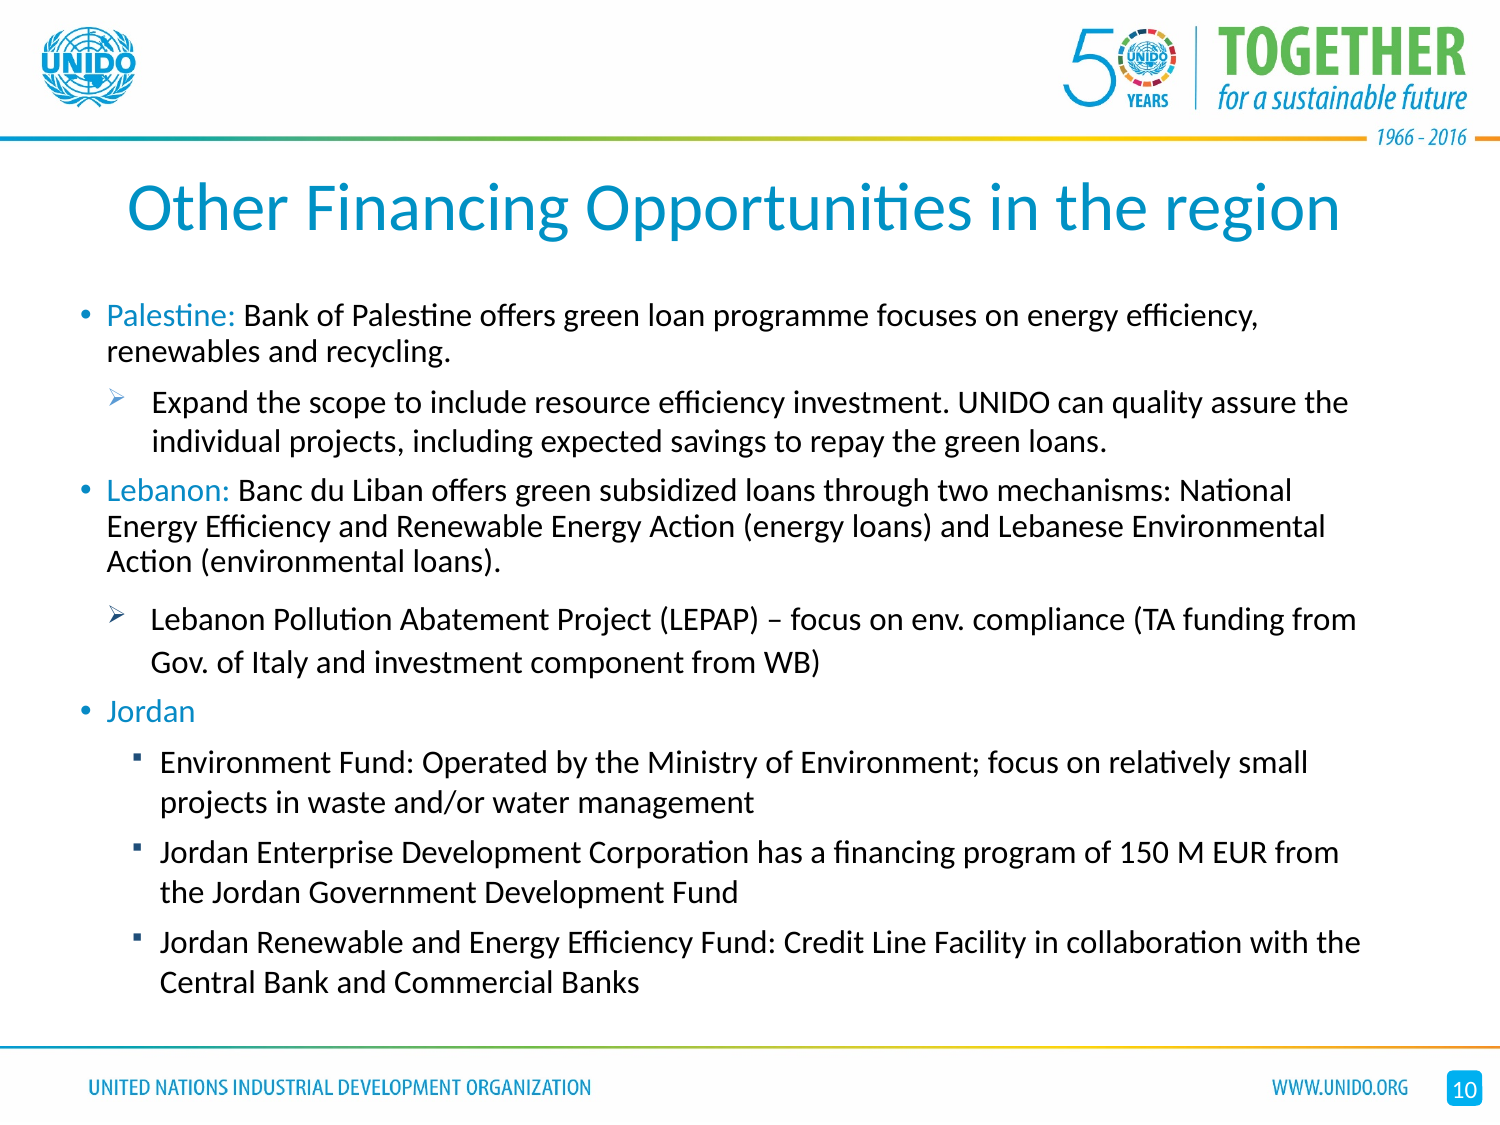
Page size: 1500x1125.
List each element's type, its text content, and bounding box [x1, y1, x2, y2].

list Palestine: Bank of Palestine offers green loan programme focuses on energy efficiency, renewables and recycling. Expand the scope to include resource efficiency investment. UNIDO can quality assure the individual projects, including expected savings to repay the green loans. Lebanon: Banc du Liban offers green subsidized loans through two mechanisms: National Energy Efficiency and Renewable Energy Action (energy loans) and Lebanese Environmental Action (environmental loans). Lebanon Pollution Abatement Project (LEPAP) – focus on env. compliance (TA funding from Gov. of Italy and investment component from WB) Jordan Environment Fund: Operated by the Ministry of Environment; focus on relatively small projects in waste and/or water management Jordan Enterprise Development Corporation has a financing program of 150 M EUR from the Jordan Government Development Fund Jordan Renewable and Energy Efficiency Fund: Credit Line Facility in collaboration with the Central Bank and Commercial Banks [64, 290, 1400, 1012]
picture [0, 0, 1500, 147]
picture [0, 1046, 1500, 1122]
title Other Financing Opportunities in the region [112, 149, 1409, 268]
